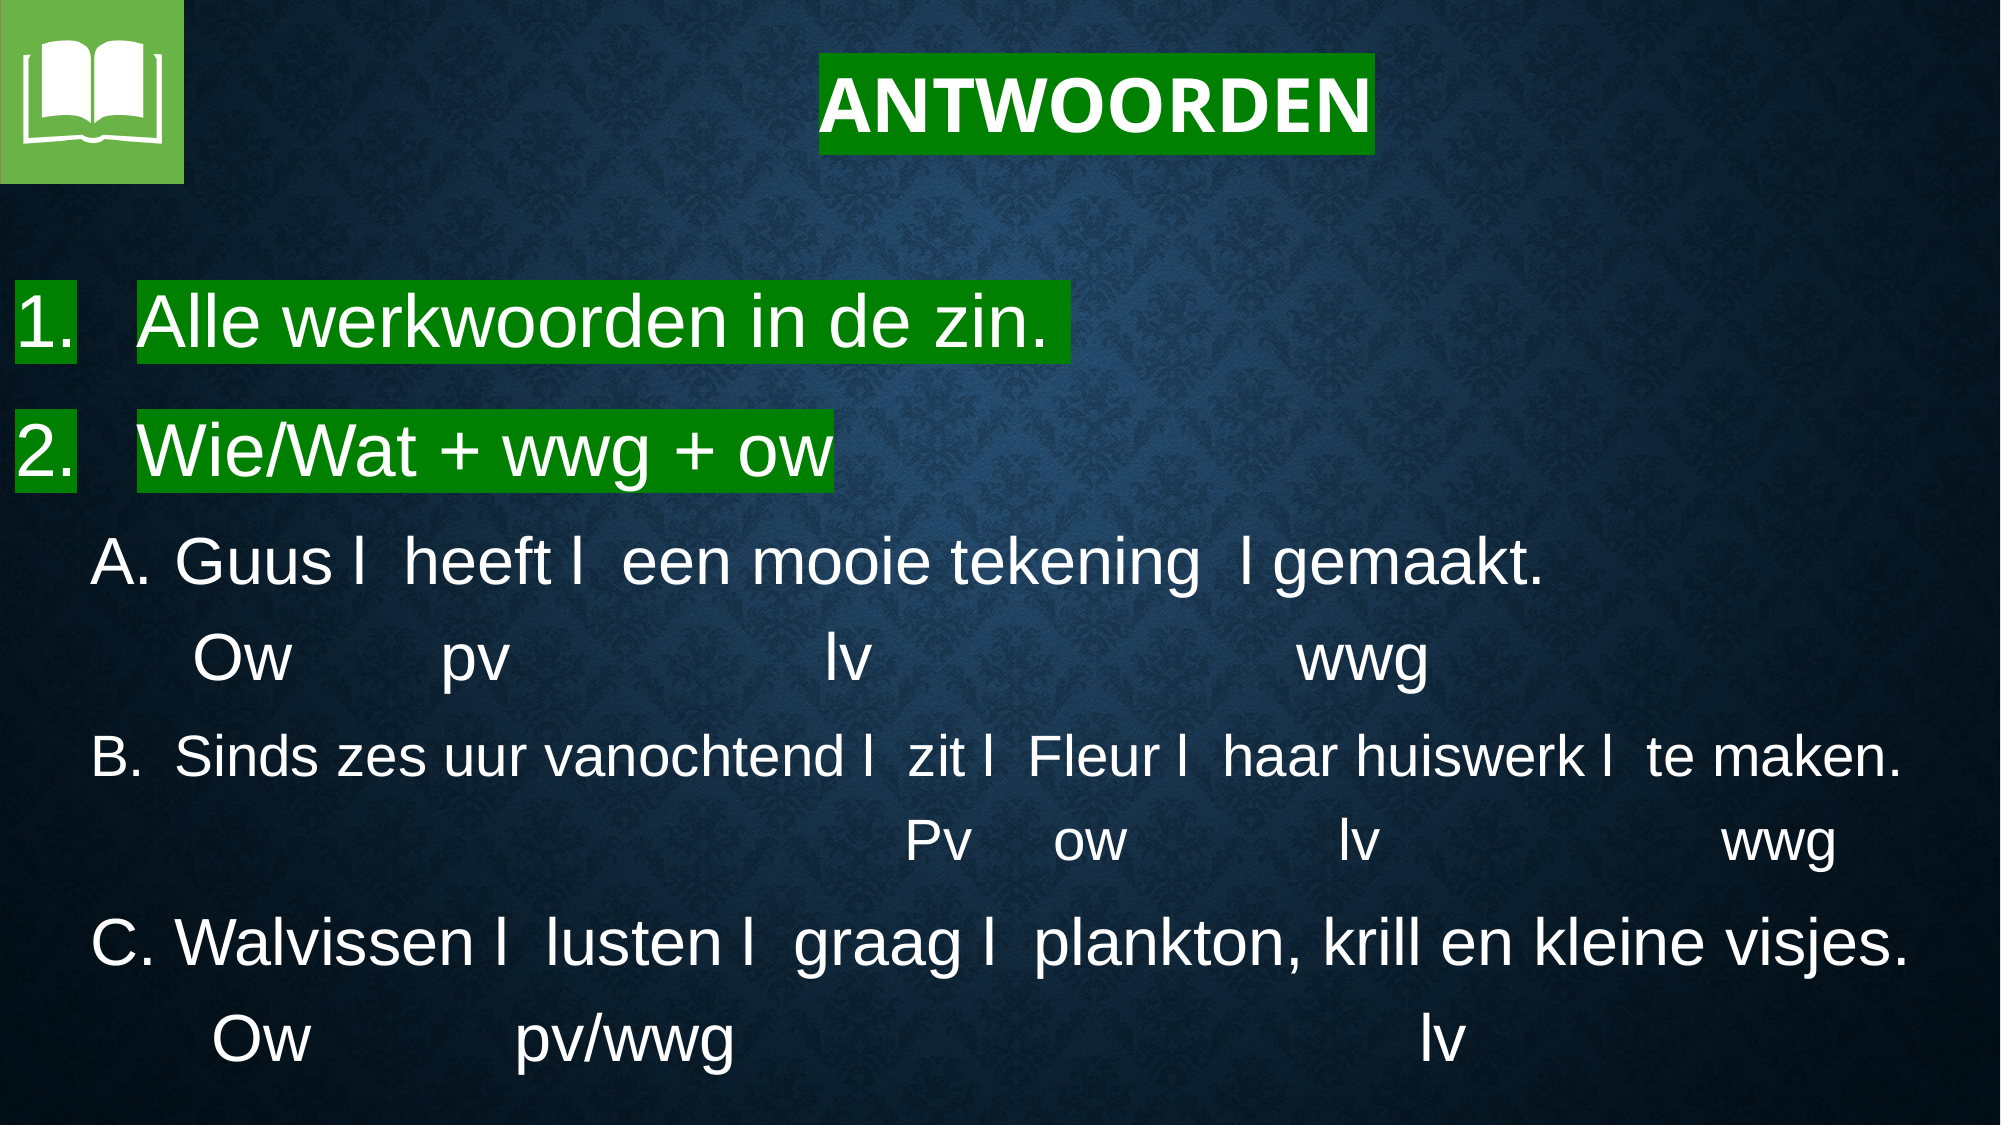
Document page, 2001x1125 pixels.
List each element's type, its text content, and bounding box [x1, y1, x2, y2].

title Antwoorden [247, 0, 1947, 218]
picture [0, 0, 184, 184]
list Alle werkwoorden in de zin. Wie/Wat + wwg + ow Guus l heeft l een mooie tekening l gemaakt. Ow pv lv wwg Sinds zes uur vanochtend l zit l Fleur l haar huiswerk l te maken. Pv ow lv wwg Walvissen l lusten l graag l plankton, krill en kleine visjes. Ow pv/wwg lv [0, 247, 2000, 1125]
